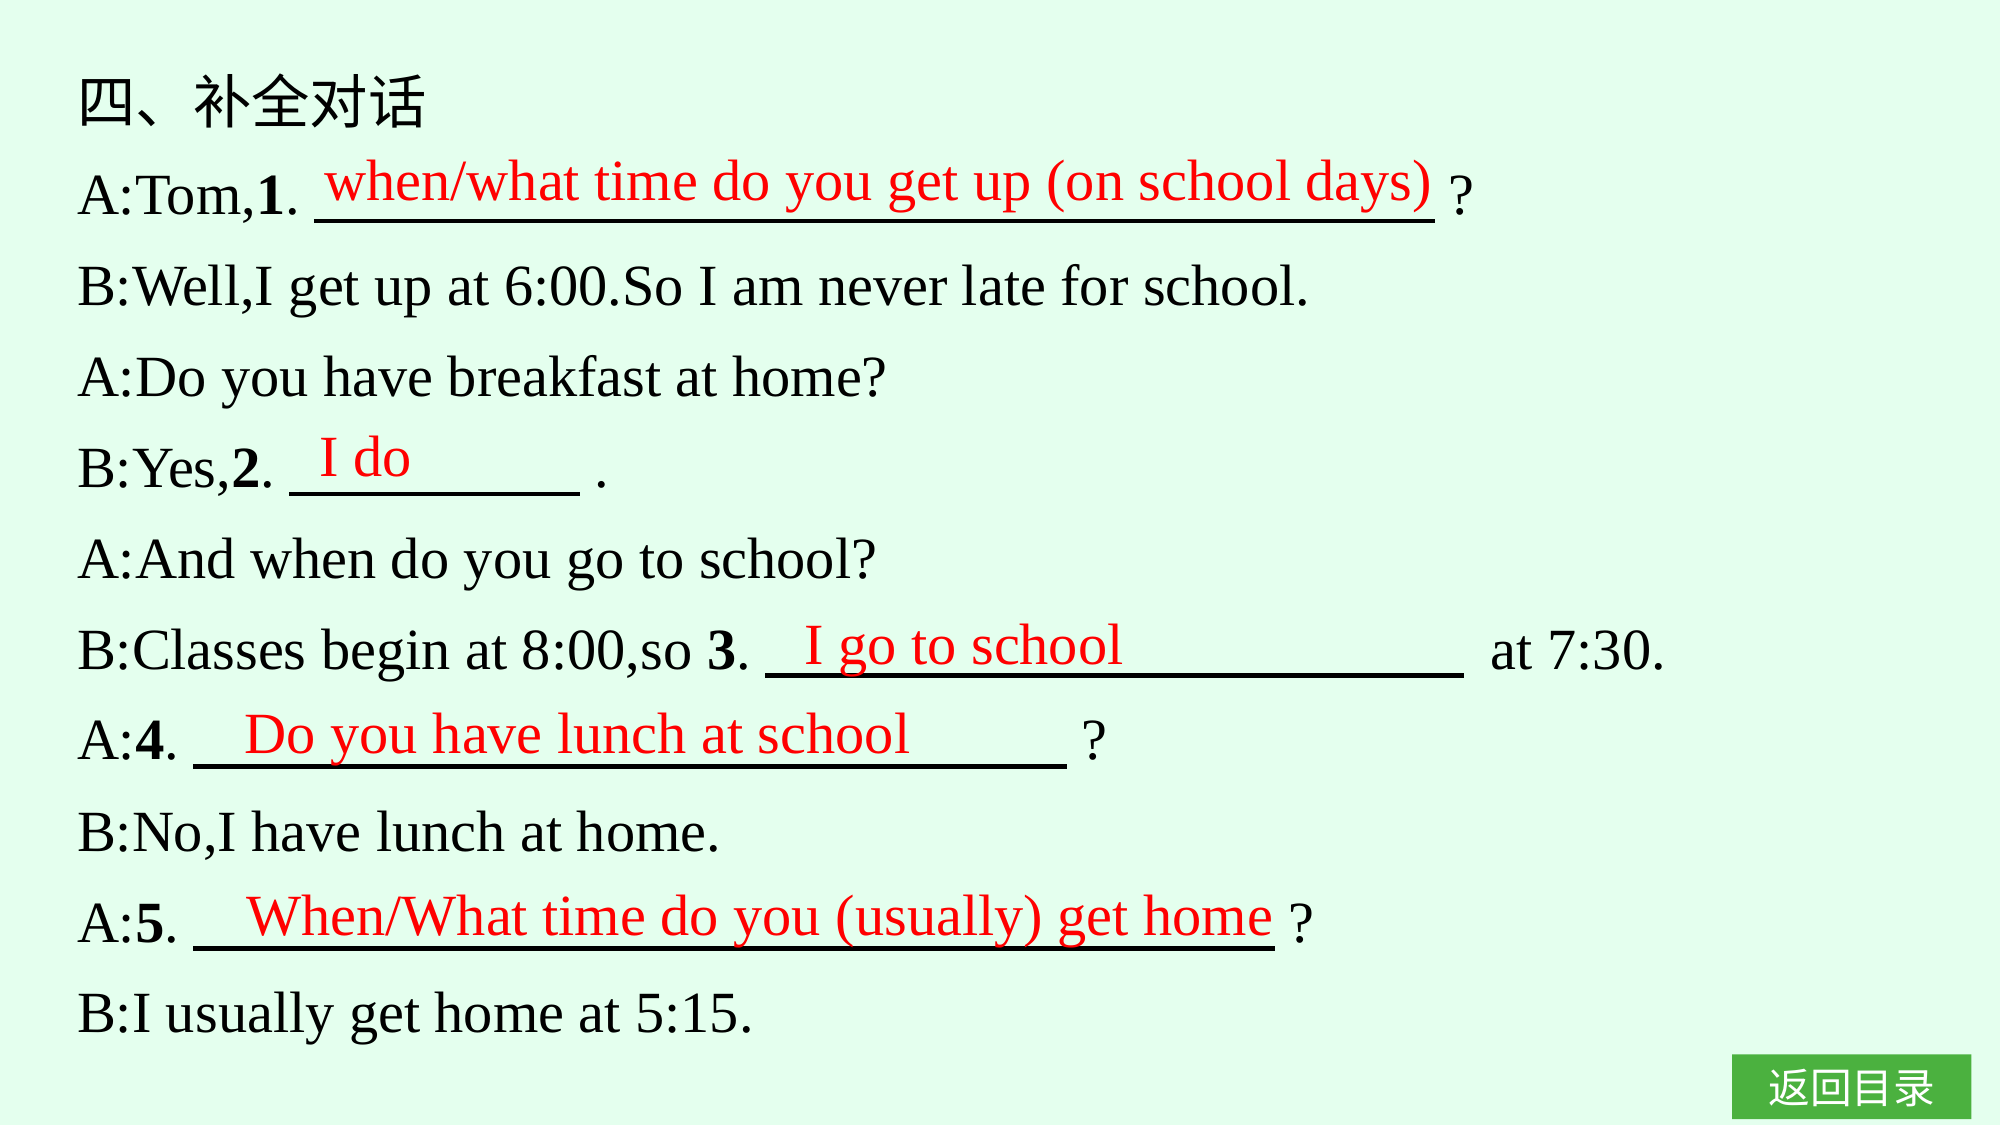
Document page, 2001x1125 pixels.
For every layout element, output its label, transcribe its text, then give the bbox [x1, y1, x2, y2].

text_box I do [305, 397, 428, 496]
text_box Do you have lunch at school [230, 673, 926, 773]
text_box When/What time do you (usually) get home [231, 856, 1289, 955]
text_box I go to school [789, 584, 1139, 684]
text_box 四、补全对话 A:Tom,1. ? B:Well,I get up at 6:00.So I am never late for school. A:Do you have breakfast at home? B:Yes,2. . A:And when do you go to school? B:Classes begin at 8:00,so 3. at 7:30. A:4. ? B:No,I have lunch at home. A:5. ? B:I usually get home at 5:15. [62, 36, 1938, 1052]
text_box when/what time do you get up (on school days) [309, 120, 1448, 220]
